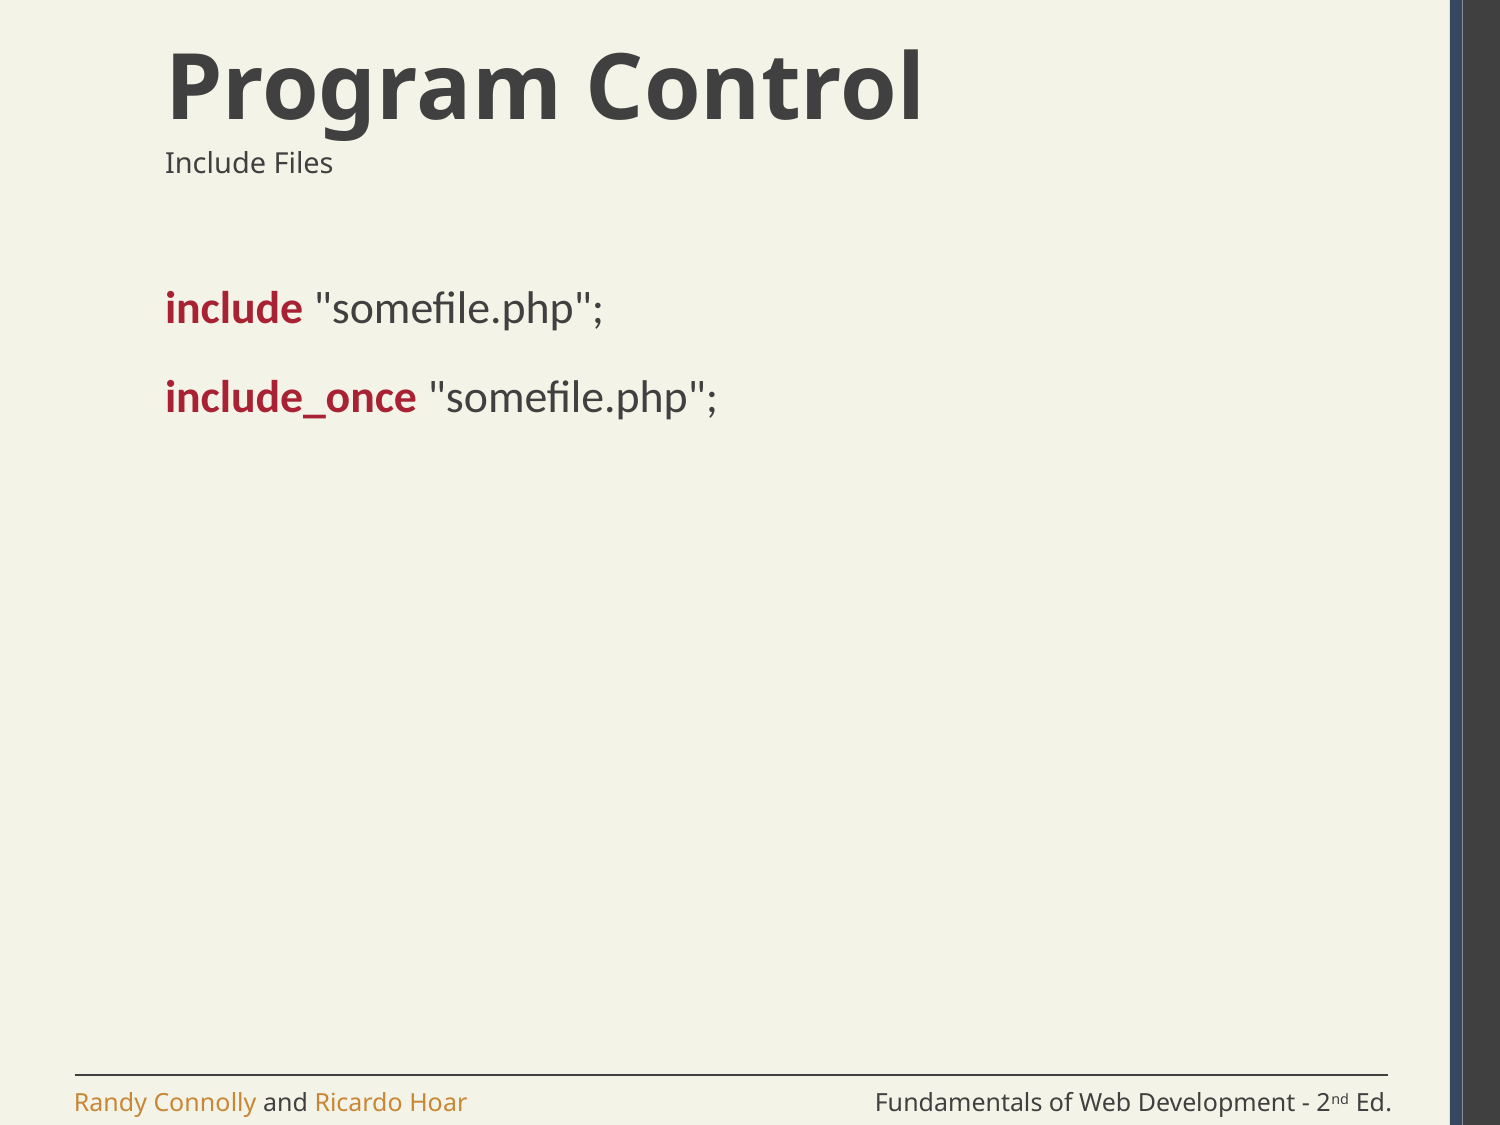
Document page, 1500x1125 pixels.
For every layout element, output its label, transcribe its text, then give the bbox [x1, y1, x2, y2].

title Program Control [150, 20, 1425, 188]
list Include Files [150, 137, 1200, 188]
list include "somefile.php"; include_once "somefile.php"; [150, 270, 1200, 1013]
